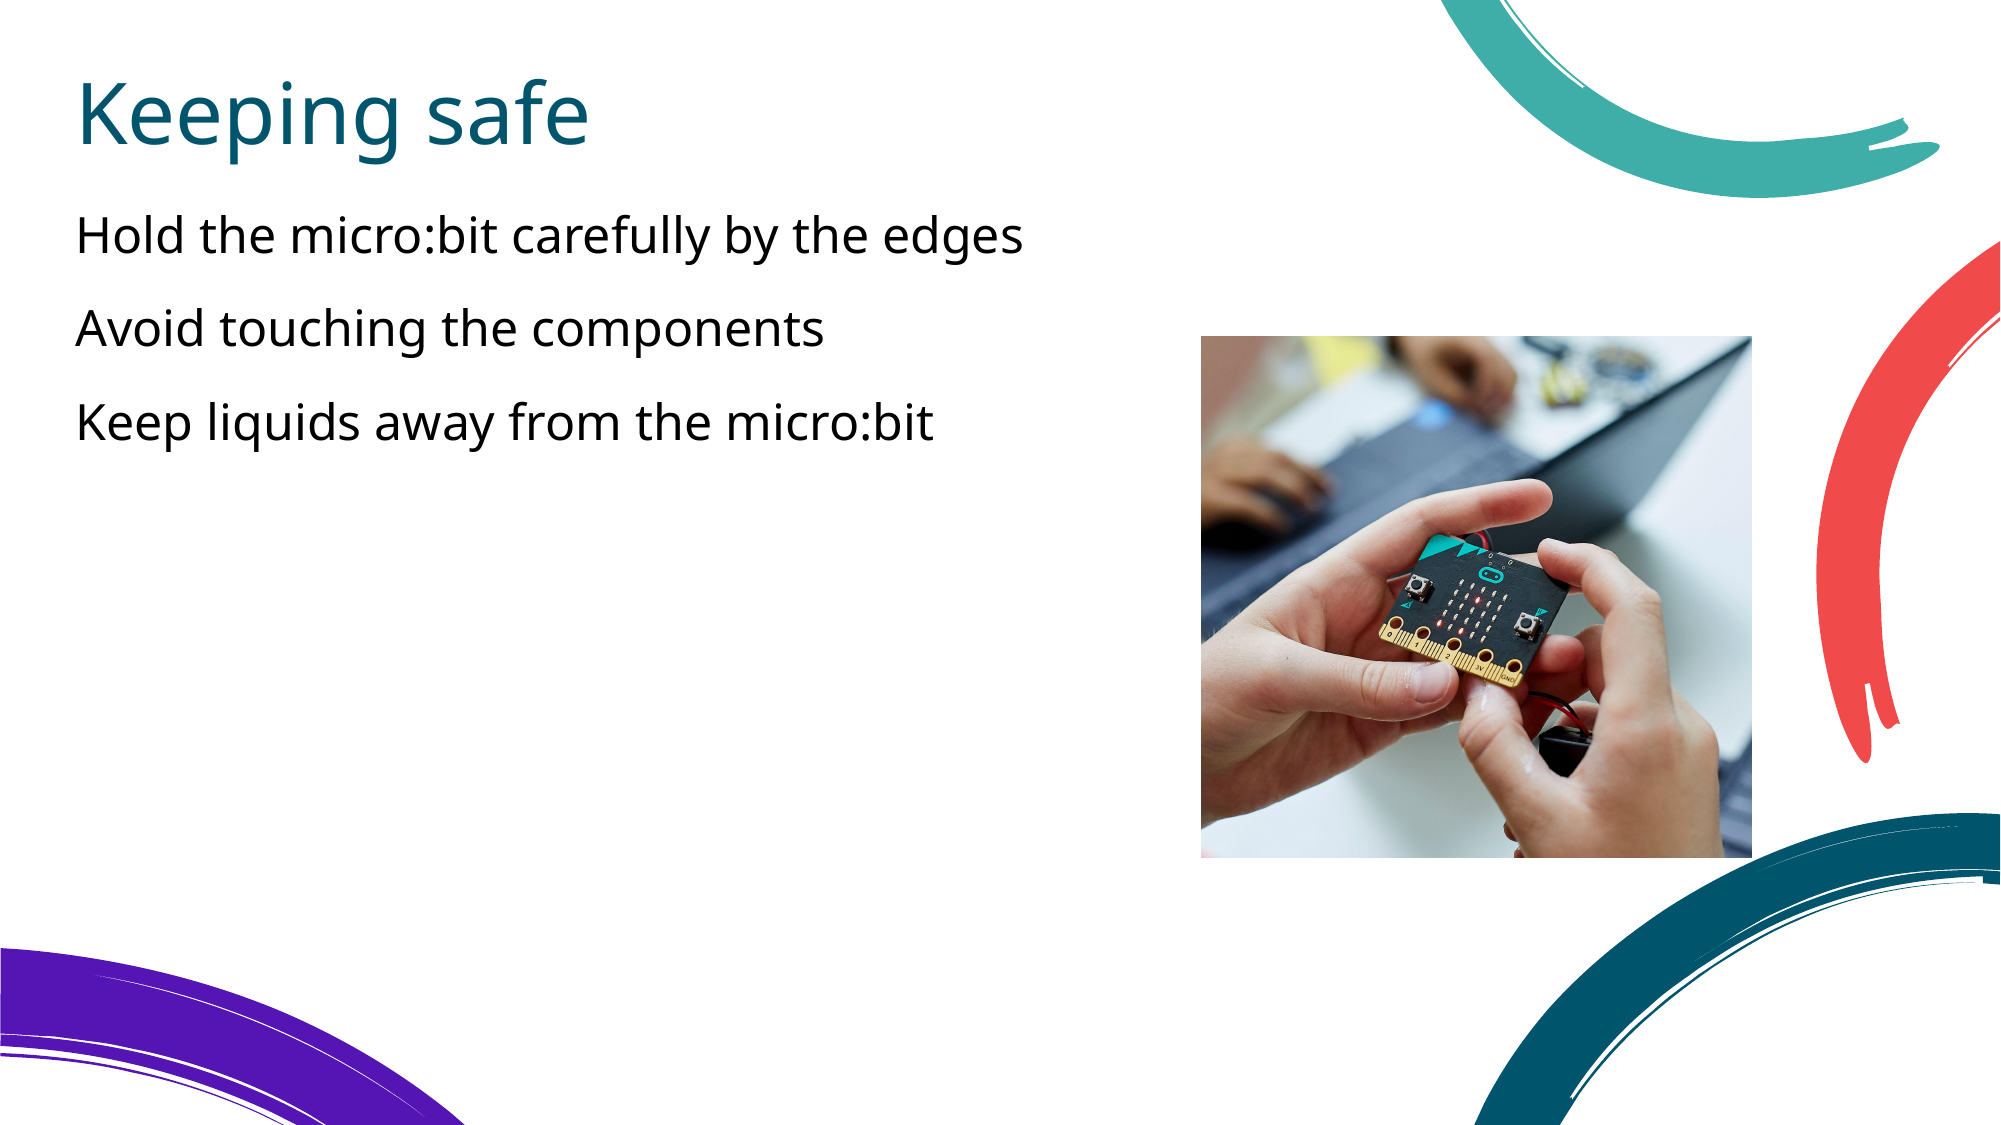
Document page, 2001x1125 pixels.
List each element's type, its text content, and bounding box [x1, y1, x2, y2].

list Hold the micro:bit carefully by the edges Avoid touching the components Keep liquids away from the micro:bit [55, 183, 1828, 1011]
title Keeping safe [55, 50, 1828, 183]
picture [1201, 336, 1752, 858]
